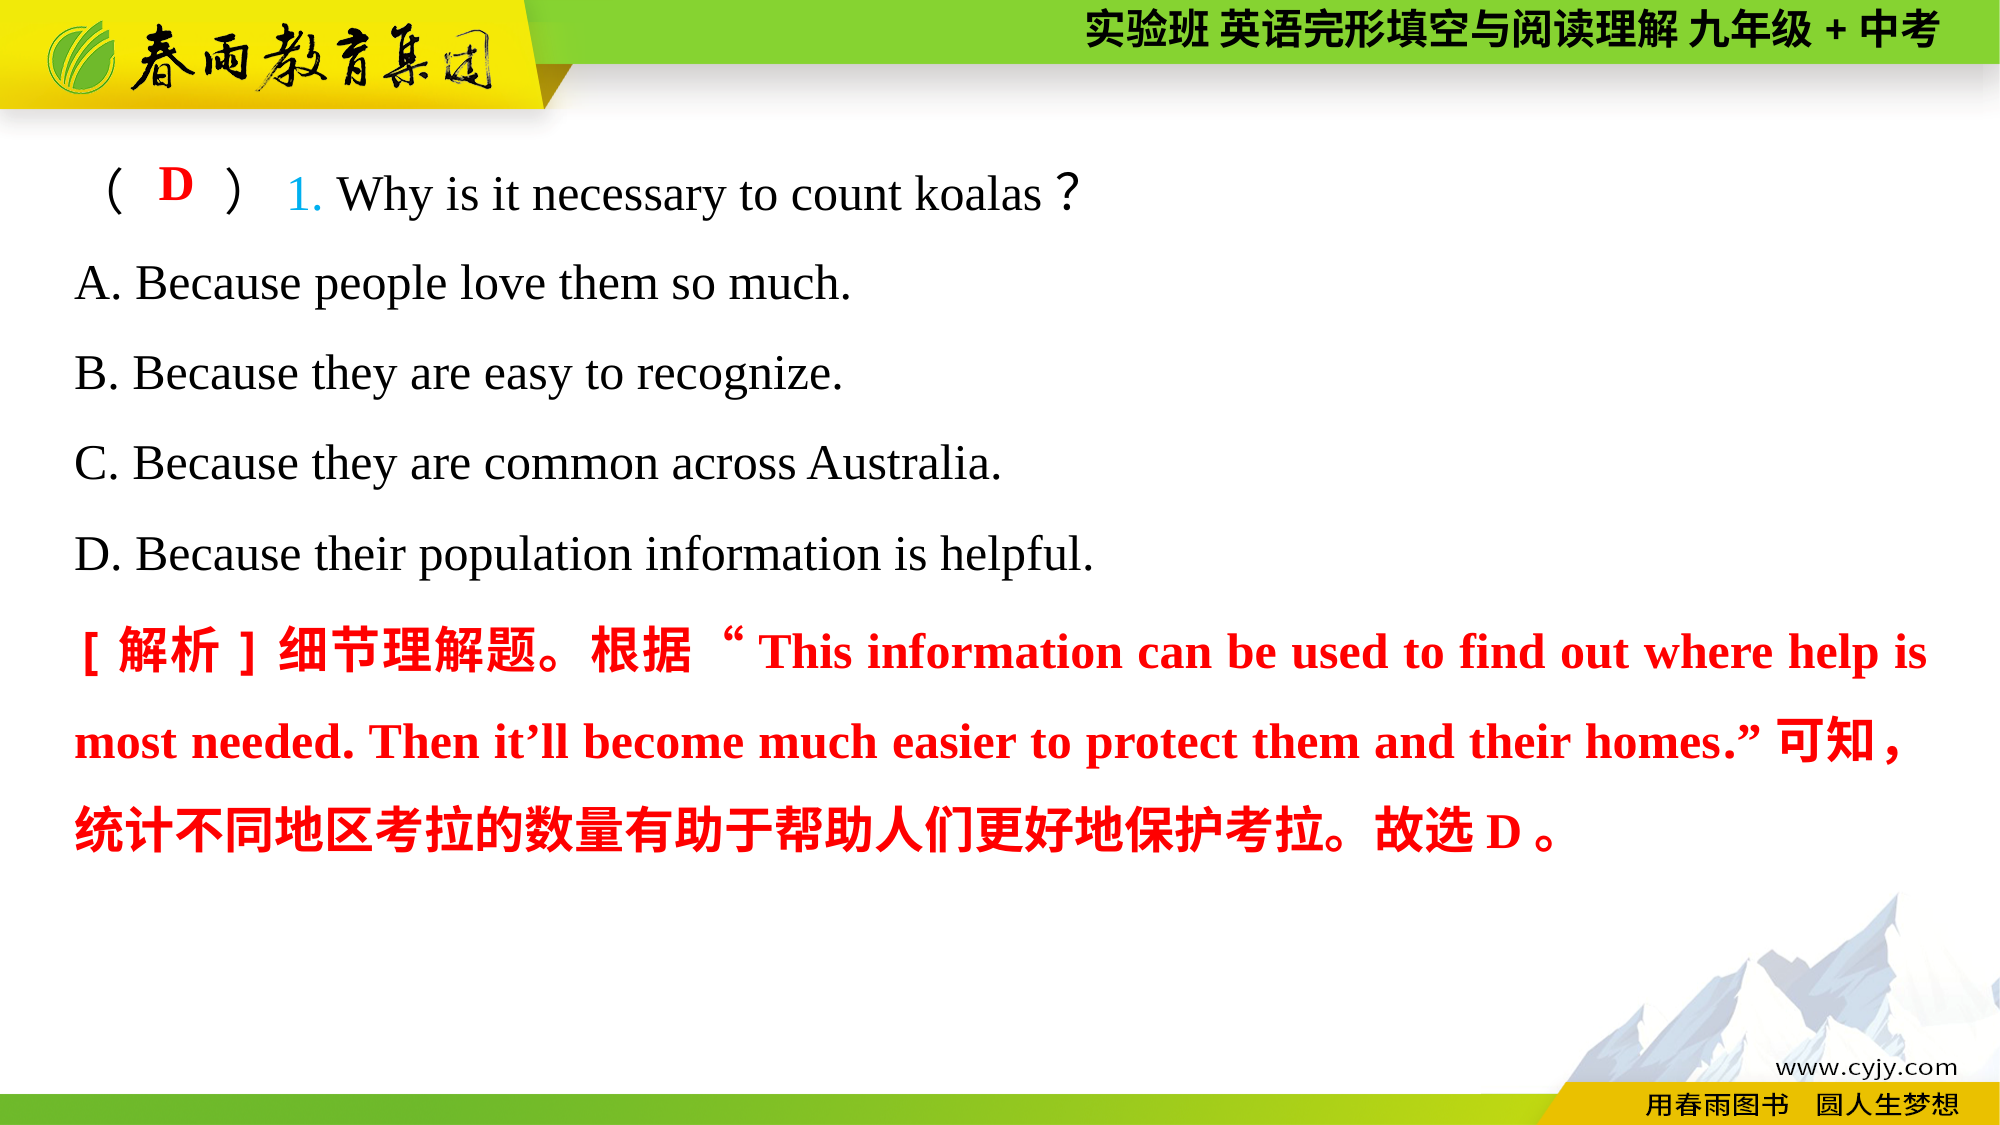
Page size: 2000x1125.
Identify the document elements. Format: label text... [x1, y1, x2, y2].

picture [0, 0, 2000, 1125]
list （ ）1. Why is it necessary to count koalas？ A. Because people love them so much. B. Because they are easy to recognize. C. Because they are common across Australia. D. Because their population information is helpful. [59, 122, 1944, 581]
text_box D [143, 143, 210, 218]
text_box [解析]细节理解题。根据“This information can be used to find out where help is most needed. Then it’ll become much easier to protect them and their homes.”可知，统计不同地区考拉的数量有助于帮助人们更好地保护考拉。故选D。 [59, 581, 1944, 867]
